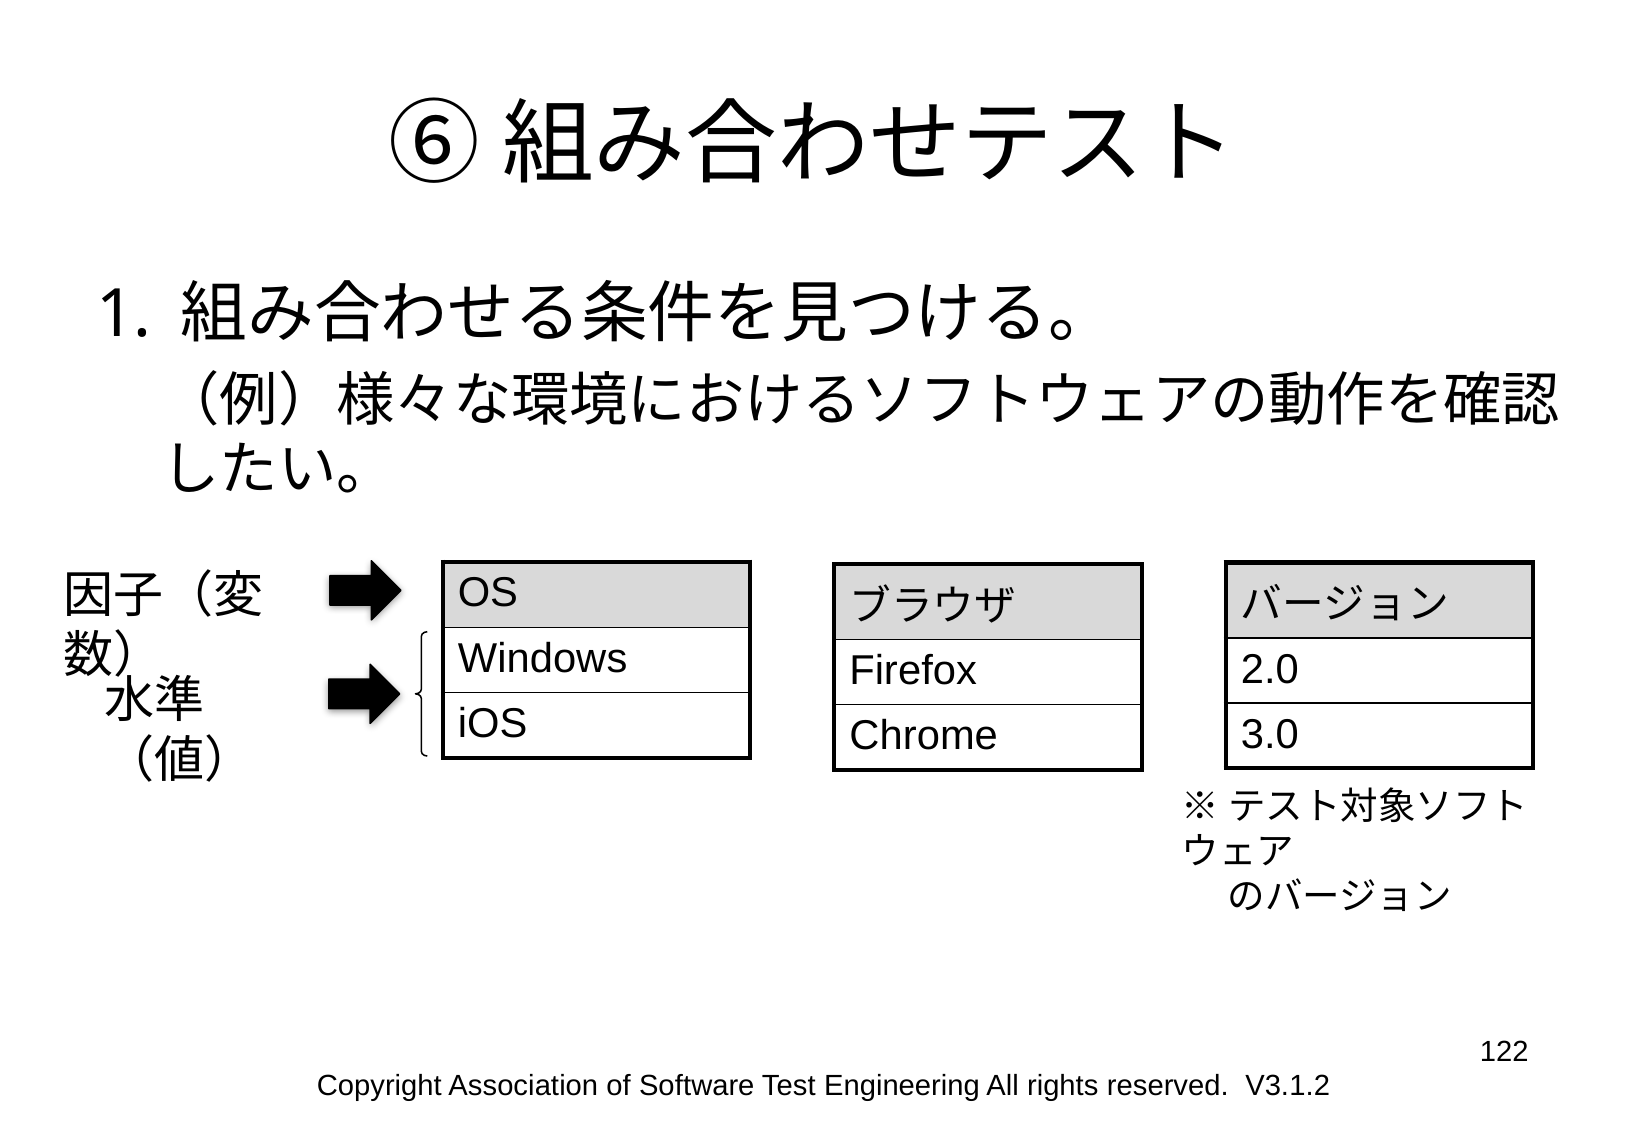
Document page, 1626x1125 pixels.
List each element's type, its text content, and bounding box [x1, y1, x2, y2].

slide_number 122 [1164, 1024, 1544, 1103]
table_header ブラウザ [836, 566, 1140, 639]
text_box [366, 560, 402, 621]
table_cell iOS [445, 693, 748, 756]
table_cell 3.0 [1228, 704, 1531, 766]
table_cell Windows [445, 628, 748, 692]
text_box 水準（値） [89, 659, 338, 795]
title ⑥組み合わせテスト [80, 44, 1544, 233]
text_box ※テスト対象ソフトウェア のバージョン [1166, 775, 1593, 925]
list 組み合わせる条件を見つける。 （例）様々な環境におけるソフトウェアの動作を確認したい。 [80, 262, 1625, 1006]
footer Copyright Association of Software Test Engineering All rights reserved. V3.1.2 [233, 1058, 1416, 1103]
table_header OS [445, 564, 748, 627]
table_cell 2.0 [1228, 639, 1531, 702]
text_box [338, 663, 401, 725]
table_cell Chrome [836, 705, 1140, 768]
text_box 因子（変数） [49, 555, 366, 691]
table_cell Firefox [836, 640, 1140, 704]
table_header バージョン [1228, 565, 1531, 637]
text_box [414, 630, 428, 757]
